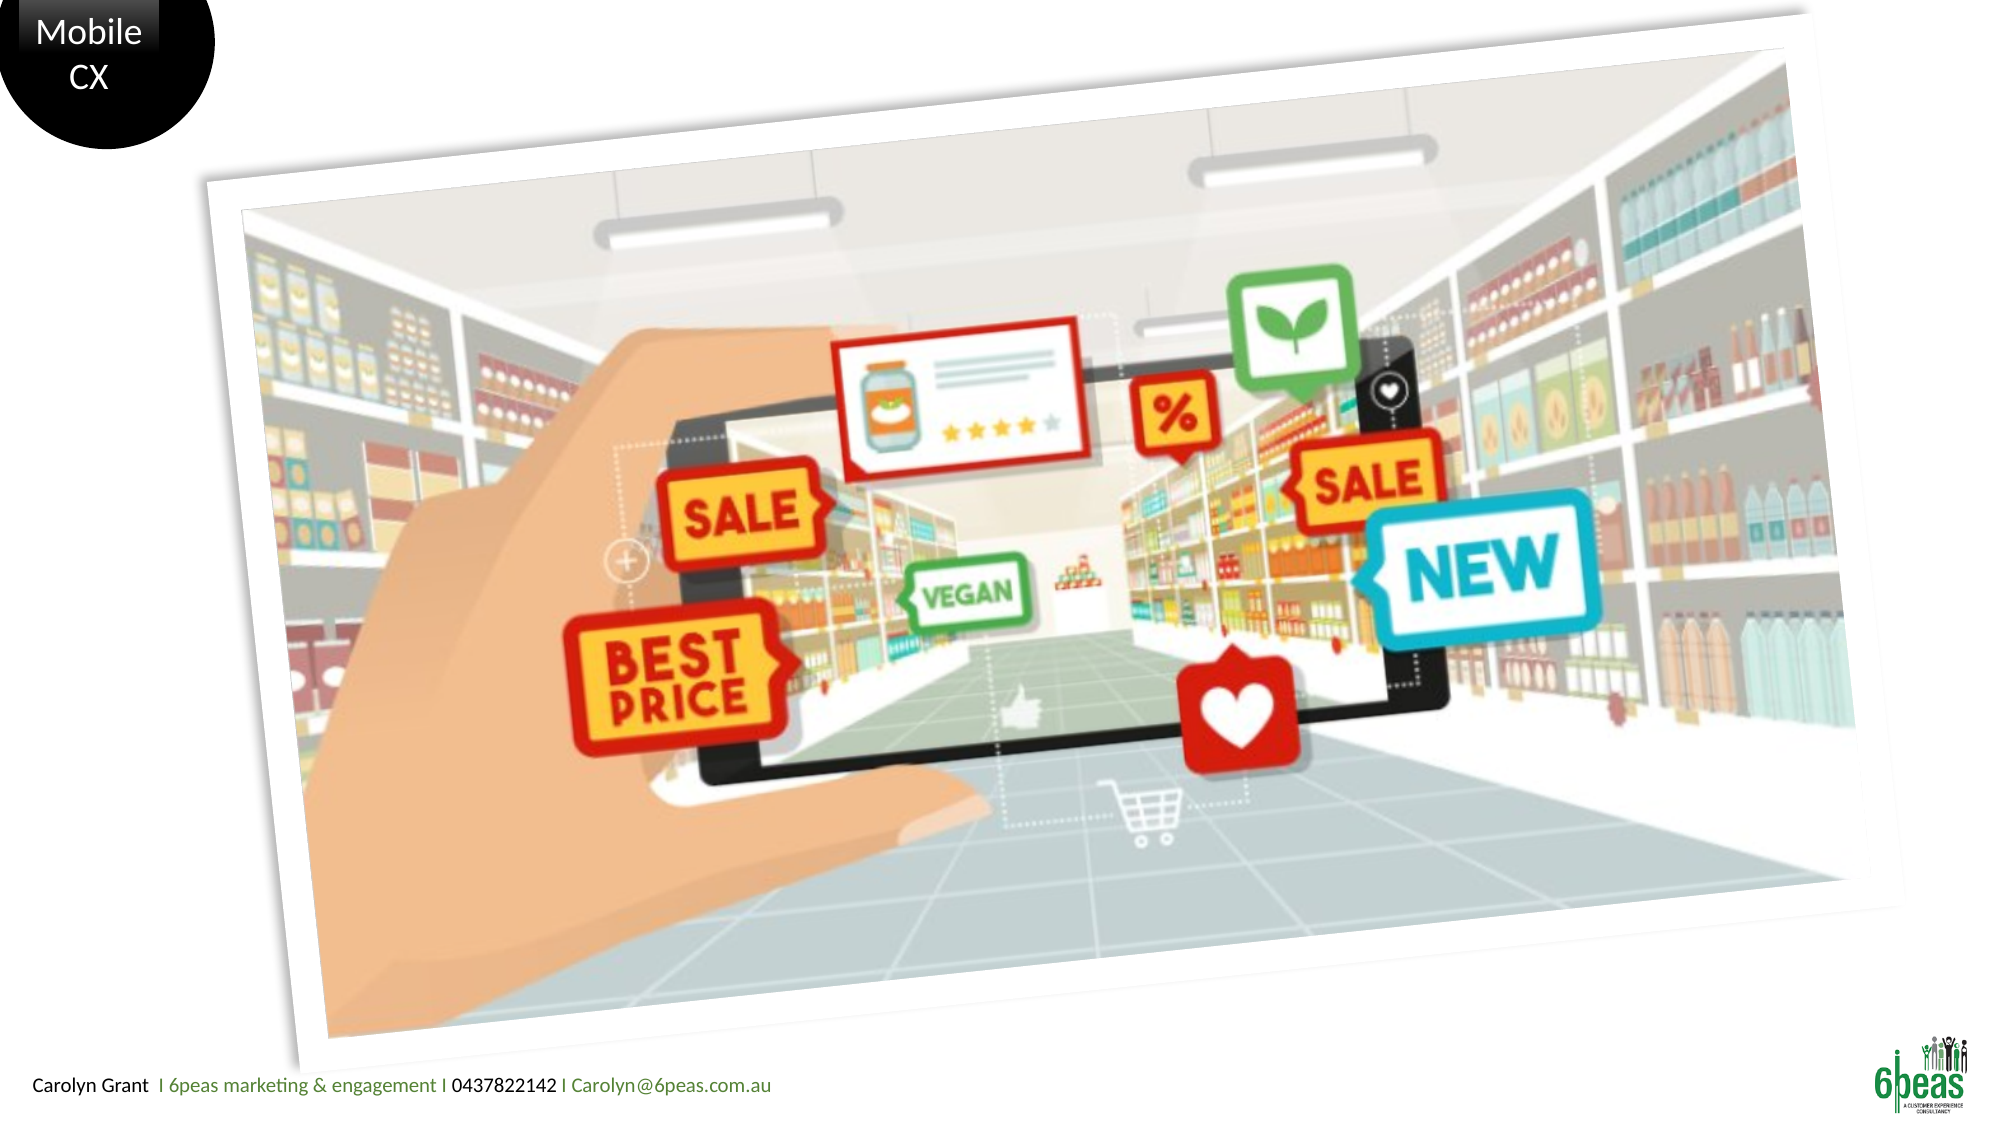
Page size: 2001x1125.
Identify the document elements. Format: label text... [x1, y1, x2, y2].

text_box Carolyn Grant I 6peas marketing & engagement I 0437822142 I Carolyn@6peas.com.au [18, 1064, 825, 1105]
text_box Mobile CX [18, 0, 160, 105]
text_box [0, 0, 215, 150]
picture [1875, 1036, 1967, 1116]
picture [244, 49, 1870, 1038]
